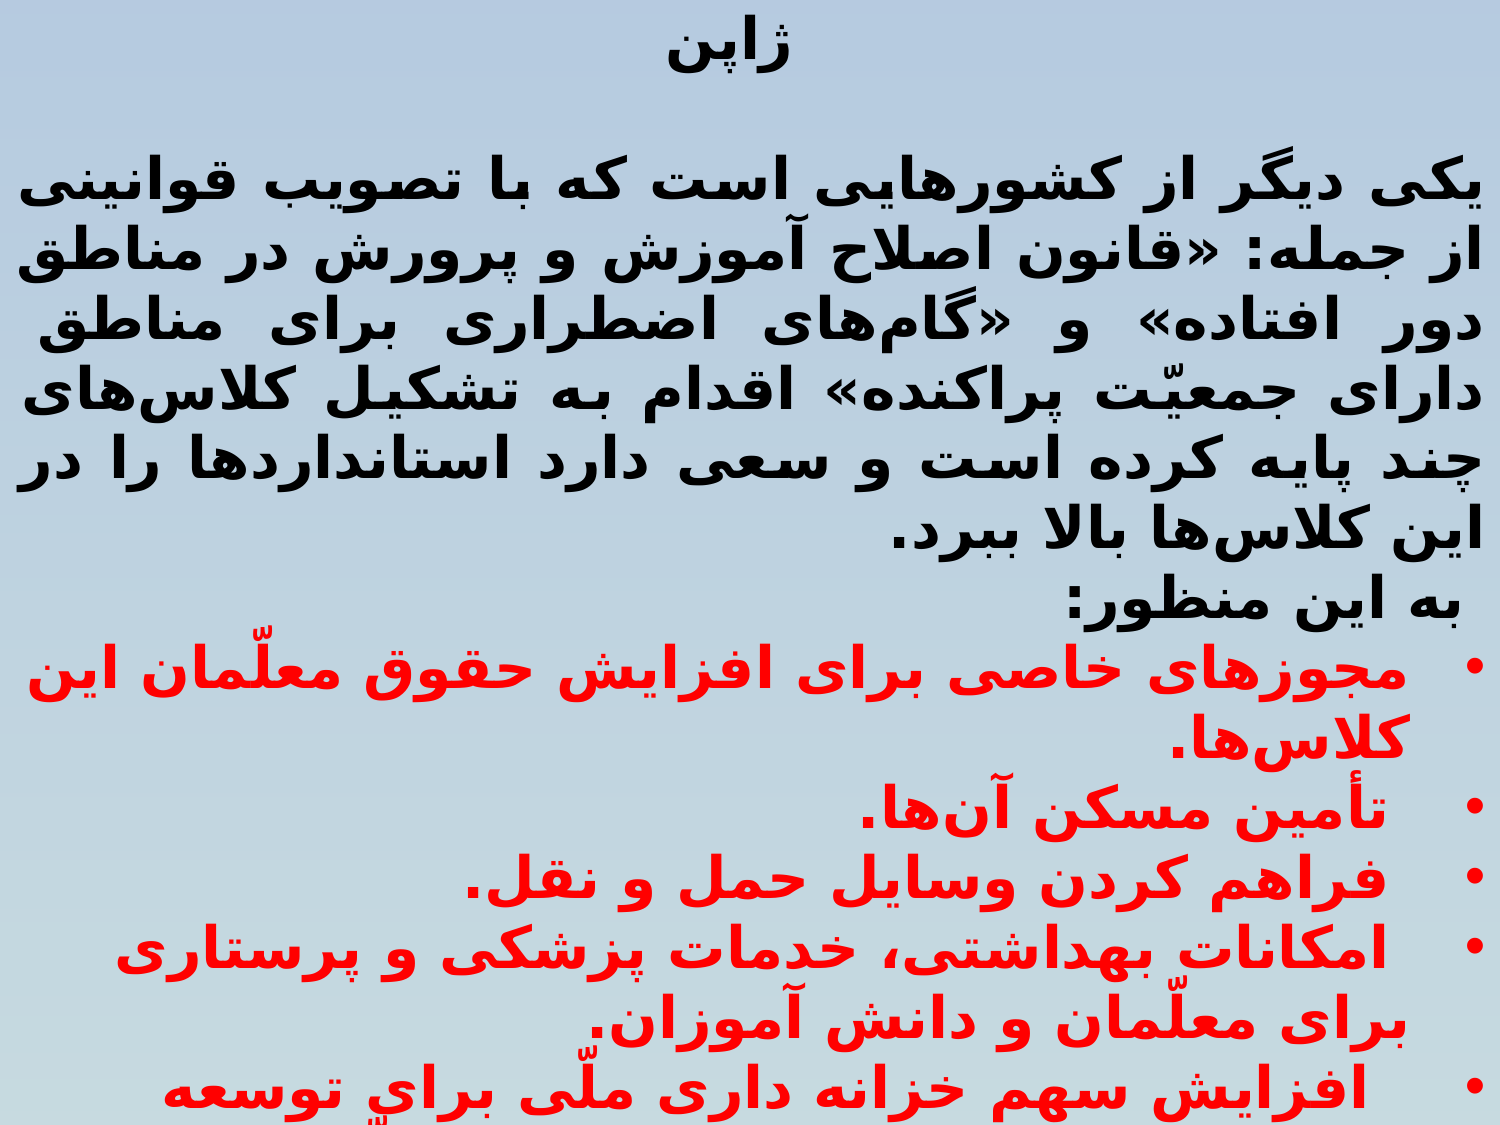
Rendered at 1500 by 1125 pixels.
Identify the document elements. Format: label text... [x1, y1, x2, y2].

text_box ژاپن یکی دیگر از کشورهایی است که با تصویب قوانینی از جمله: «قانون اصلاح آموزش و پرورش در مناطق دور افتاده» و «گام‌های اضطراری برای مناطق دارای جمعیّت پراکنده» اقدام به تشکیل کلاس‌های چند پایه کرده است و سعی دارد استانداردها را در این کلاس‌ها بالا ببرد. به این منظور: مجوزهای خاصی برای افزایش حقوق معلّمان این کلاس‌ها. تأمین مسکن آن‌ها. فراهم کردن وسایل حمل و نقل. امکانات بهداشتی، خدمات پزشکی و پرستاری برای معلّمان و دانش آموزان. افزایش سهم خزانه داری ملّی برای توسعه ساختمان‌ها، ورزشگاه‌ها و مسکن معلّمان در مناطقی که کلاس‌های چند پایه دارند، صادر شده است. (استاندارد آموزش در ژاپن،2005). [0, 0, 1500, 1125]
